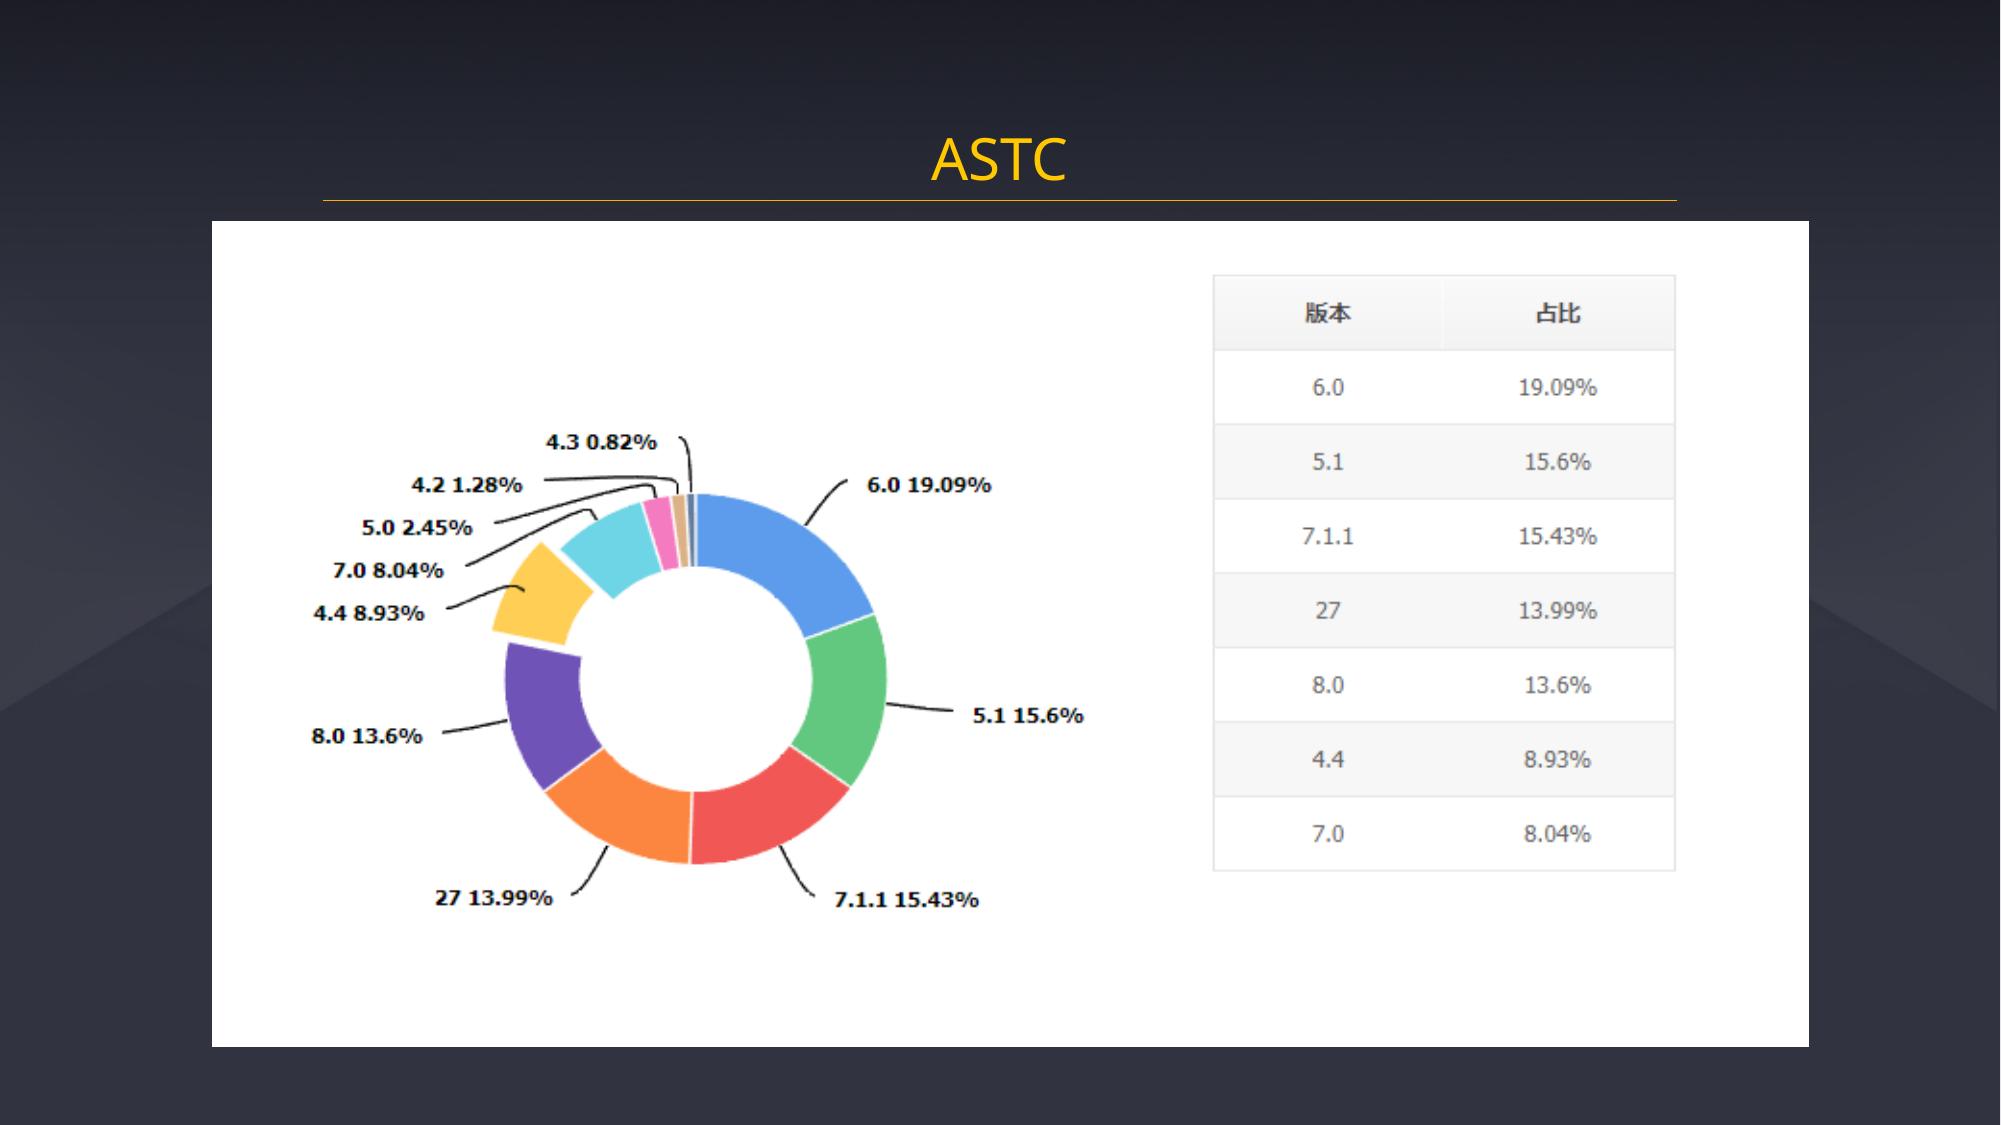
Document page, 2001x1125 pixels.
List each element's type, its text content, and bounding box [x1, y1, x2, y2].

text_box ASTC [363, 114, 1637, 200]
picture [0, 0, 2001, 1125]
